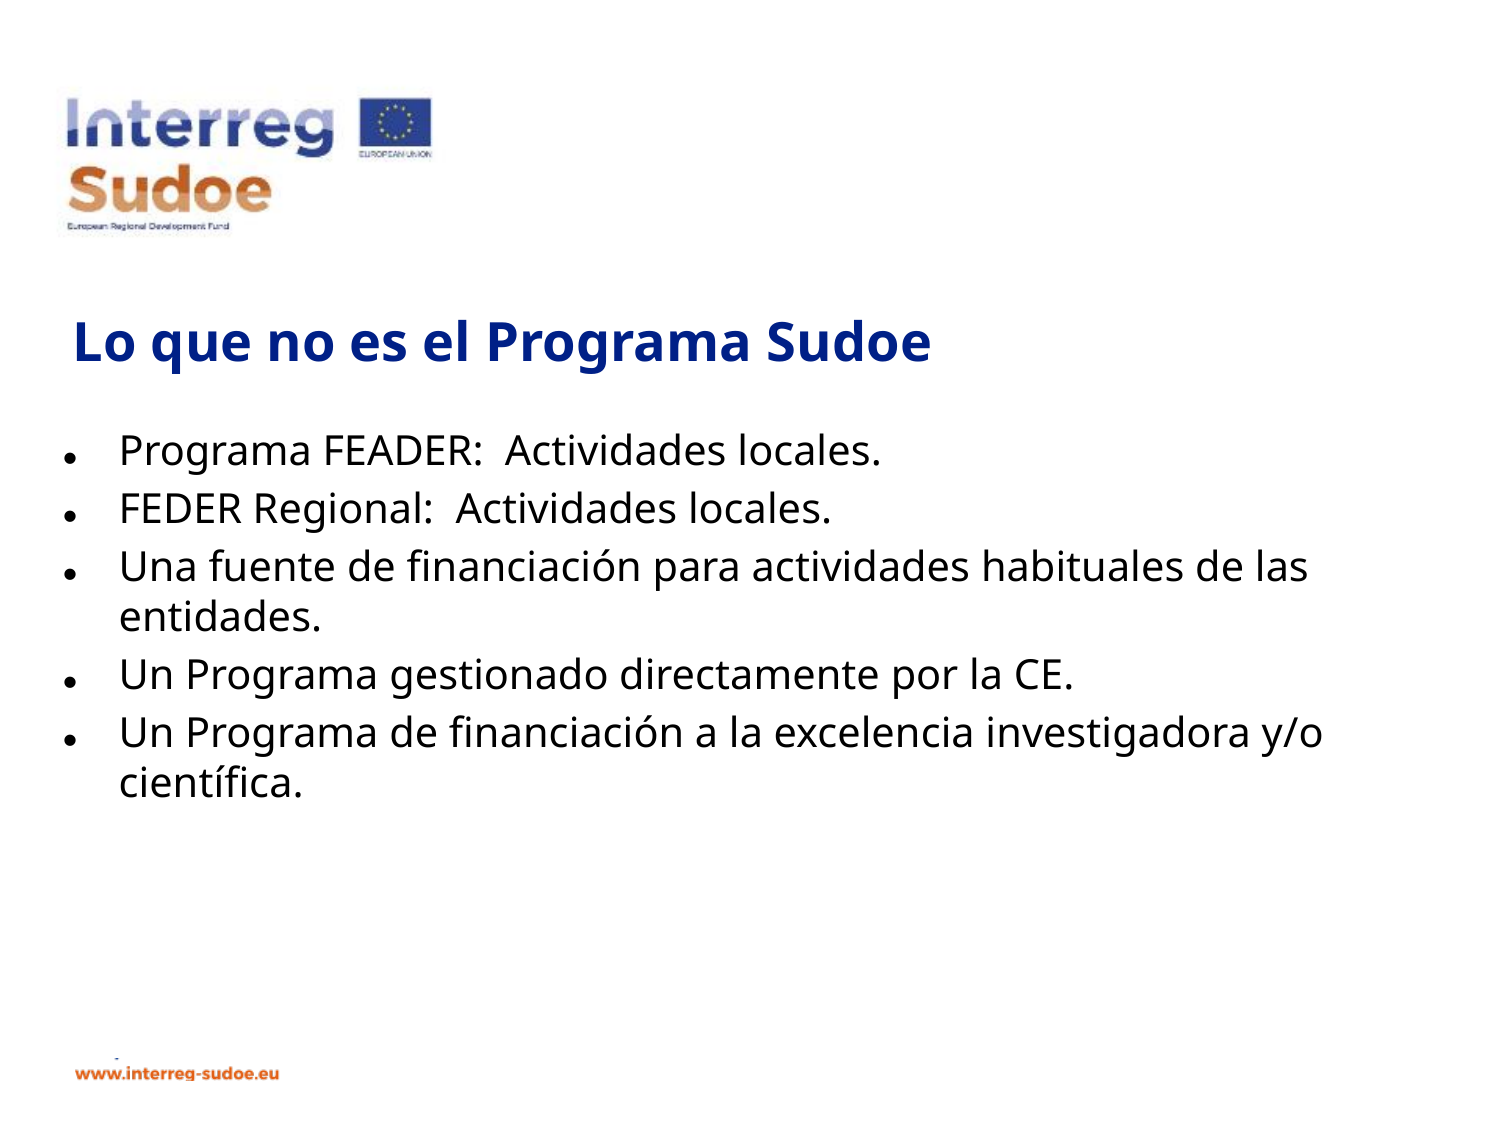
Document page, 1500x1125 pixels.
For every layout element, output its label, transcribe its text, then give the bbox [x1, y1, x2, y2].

picture [32, 62, 467, 264]
title Lo que no es el Programa Sudoe [57, 299, 1438, 450]
list Programa FEADER: Actividades locales. FEDER Regional: Actividades locales. Una fuente de financiación para actividades habituales de las entidades. Un Programa gestionado directamente por la CE. Un Programa de financiación a la excelencia investigadora y/o científica. [56, 412, 1463, 988]
